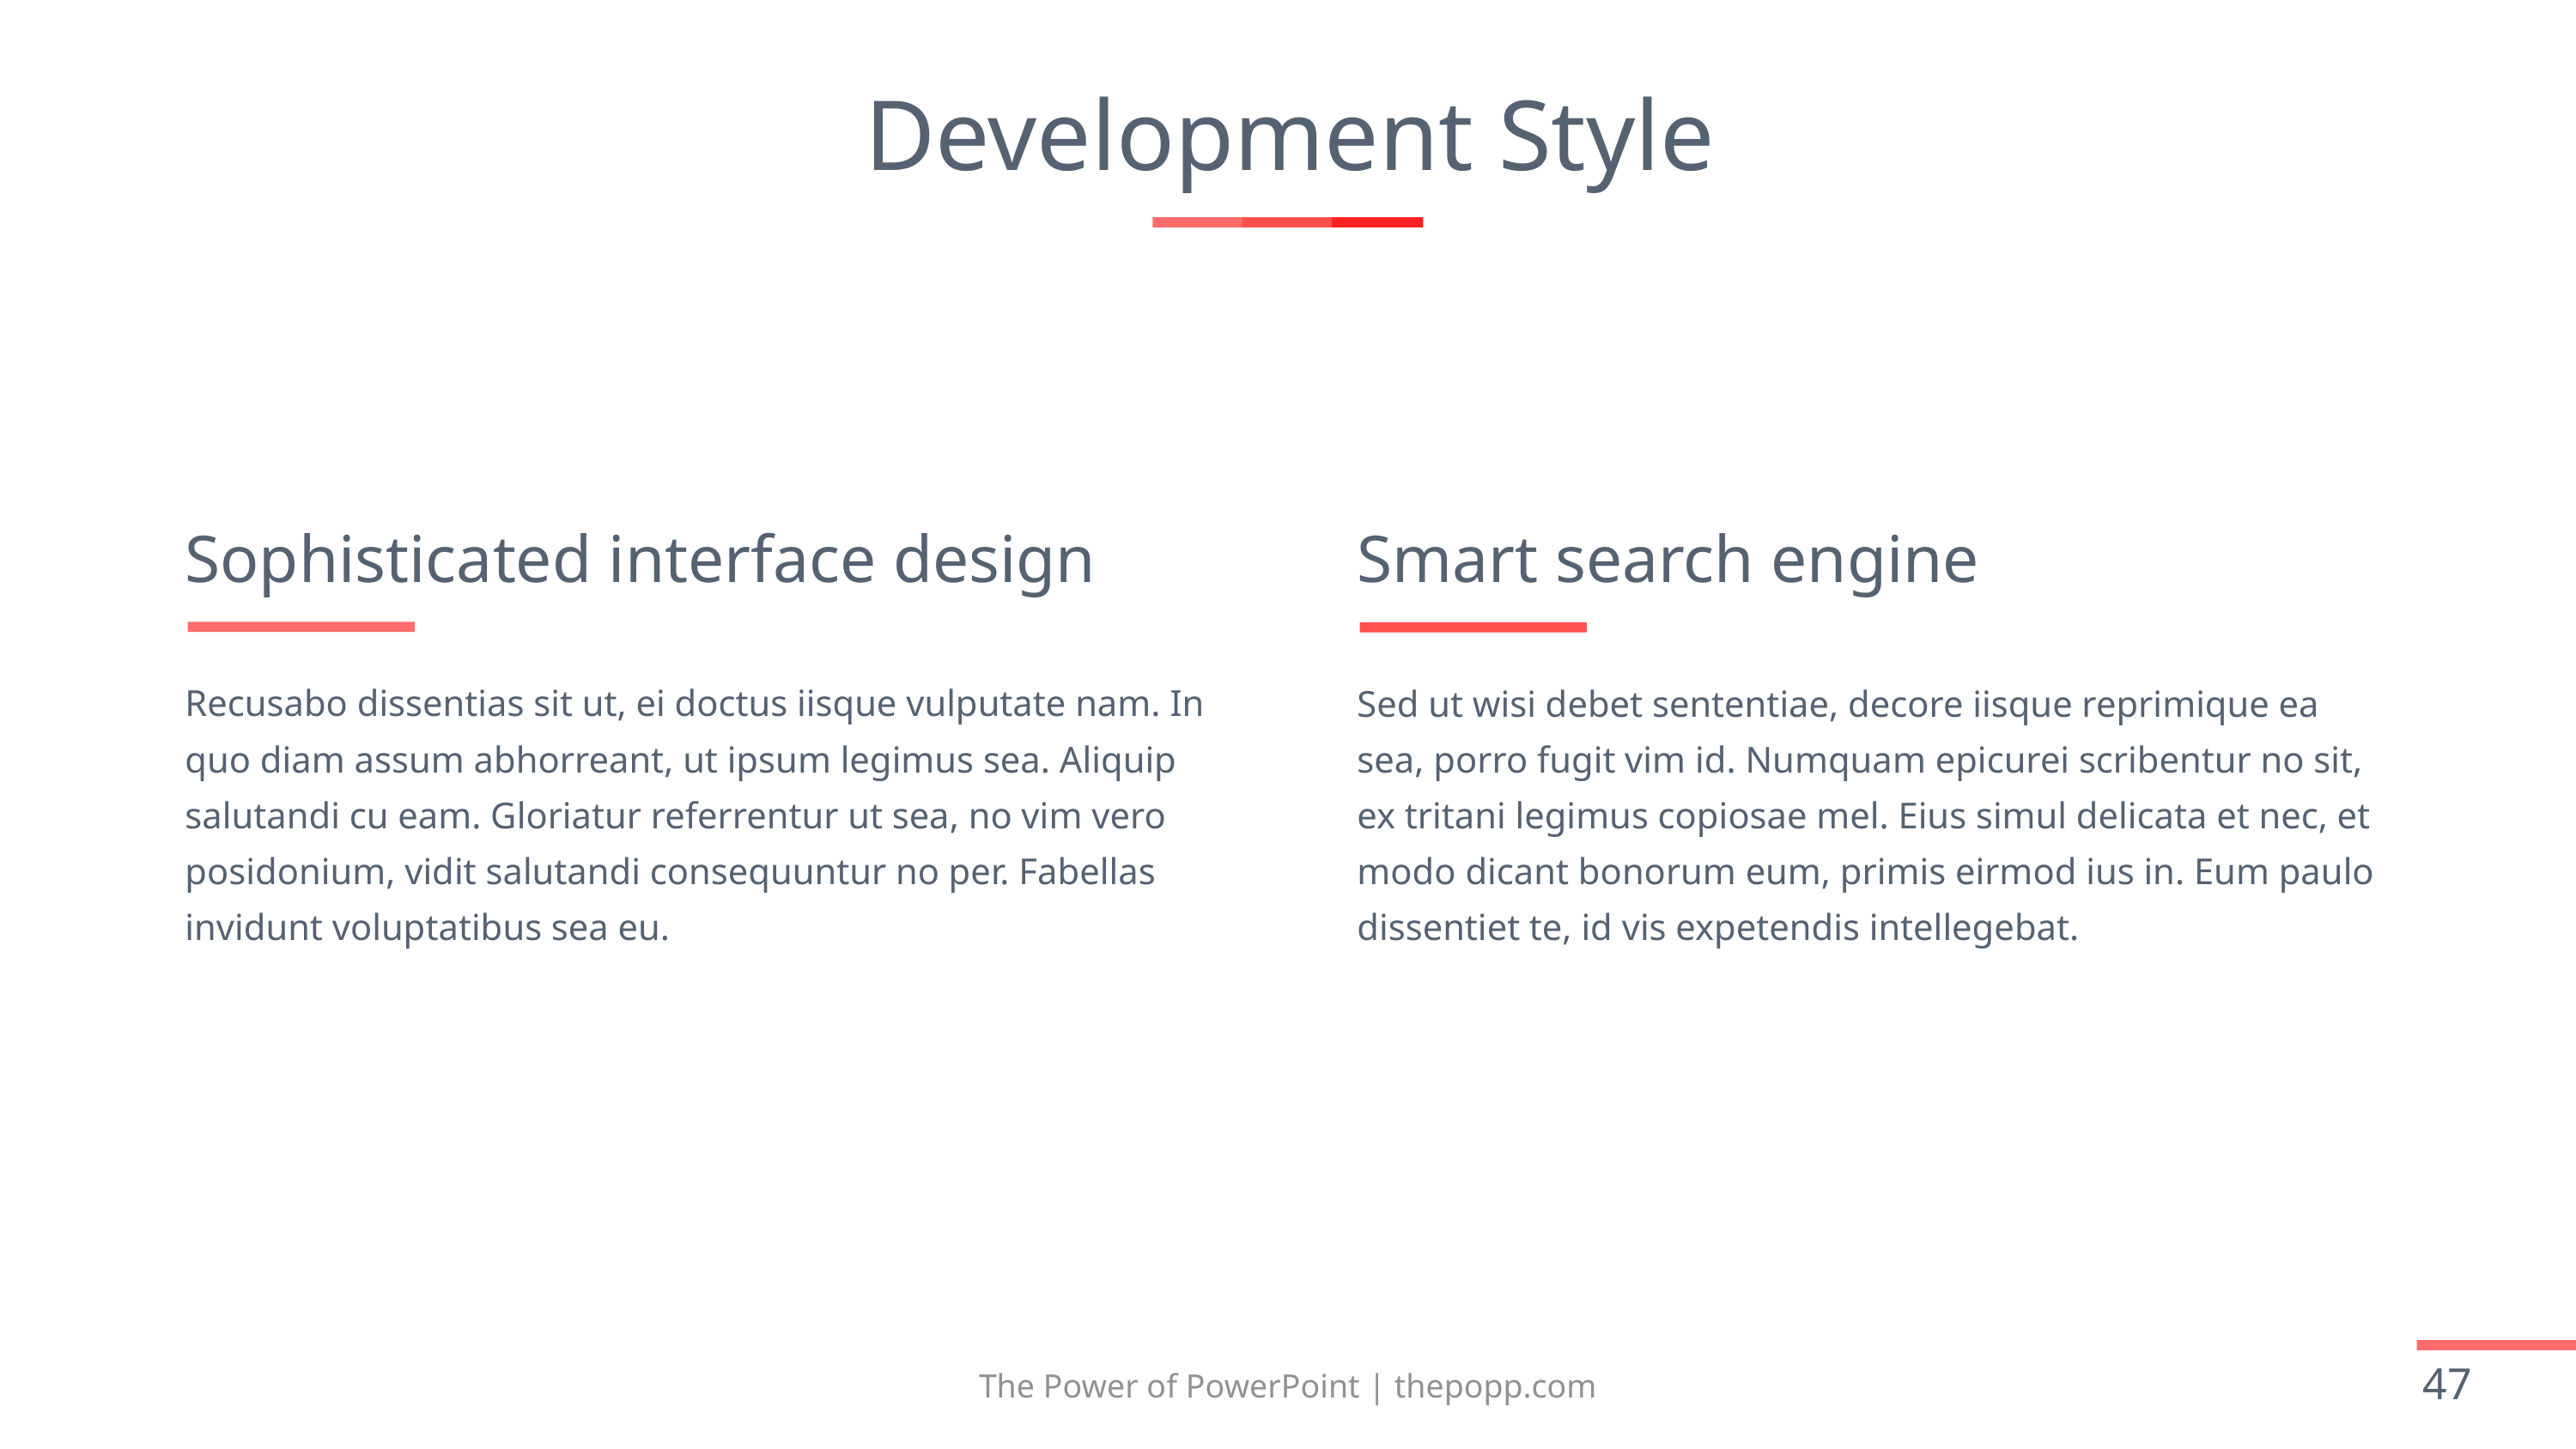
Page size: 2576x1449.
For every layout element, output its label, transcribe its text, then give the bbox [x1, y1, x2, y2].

list Sed ut wisi debet sententiae, decore iisque reprimique ea sea, porro fugit vim id. Numquam epicurei scribentur no sit, ex tritani legimus copiosae mel. Eius simul delicata et nec, et modo dicant bonorum eum, primis eirmod ius in. Eum paulo dissentiet te, id vis expetendis intellegebat. [1344, 662, 2399, 996]
footer The Power of PowerPoint | thepopp.com [853, 1349, 1723, 1427]
list Sophisticated interface design [172, 504, 1227, 609]
title Development Style [69, 49, 2512, 230]
list Recusabo dissentias sit ut, ei doctus iisque vulputate nam. In quo diam assum abhorreant, ut ipsum legimus sea. Aliquip salutandi cu eam. Gloriatur referrentur ut sea, no vim vero posidonium, vidit salutandi consequuntur no per. Fabellas invidunt voluptatibus sea eu. [172, 661, 1227, 995]
list Smart search engine [1344, 504, 2399, 609]
slide_number 47 [2409, 1351, 2576, 1421]
